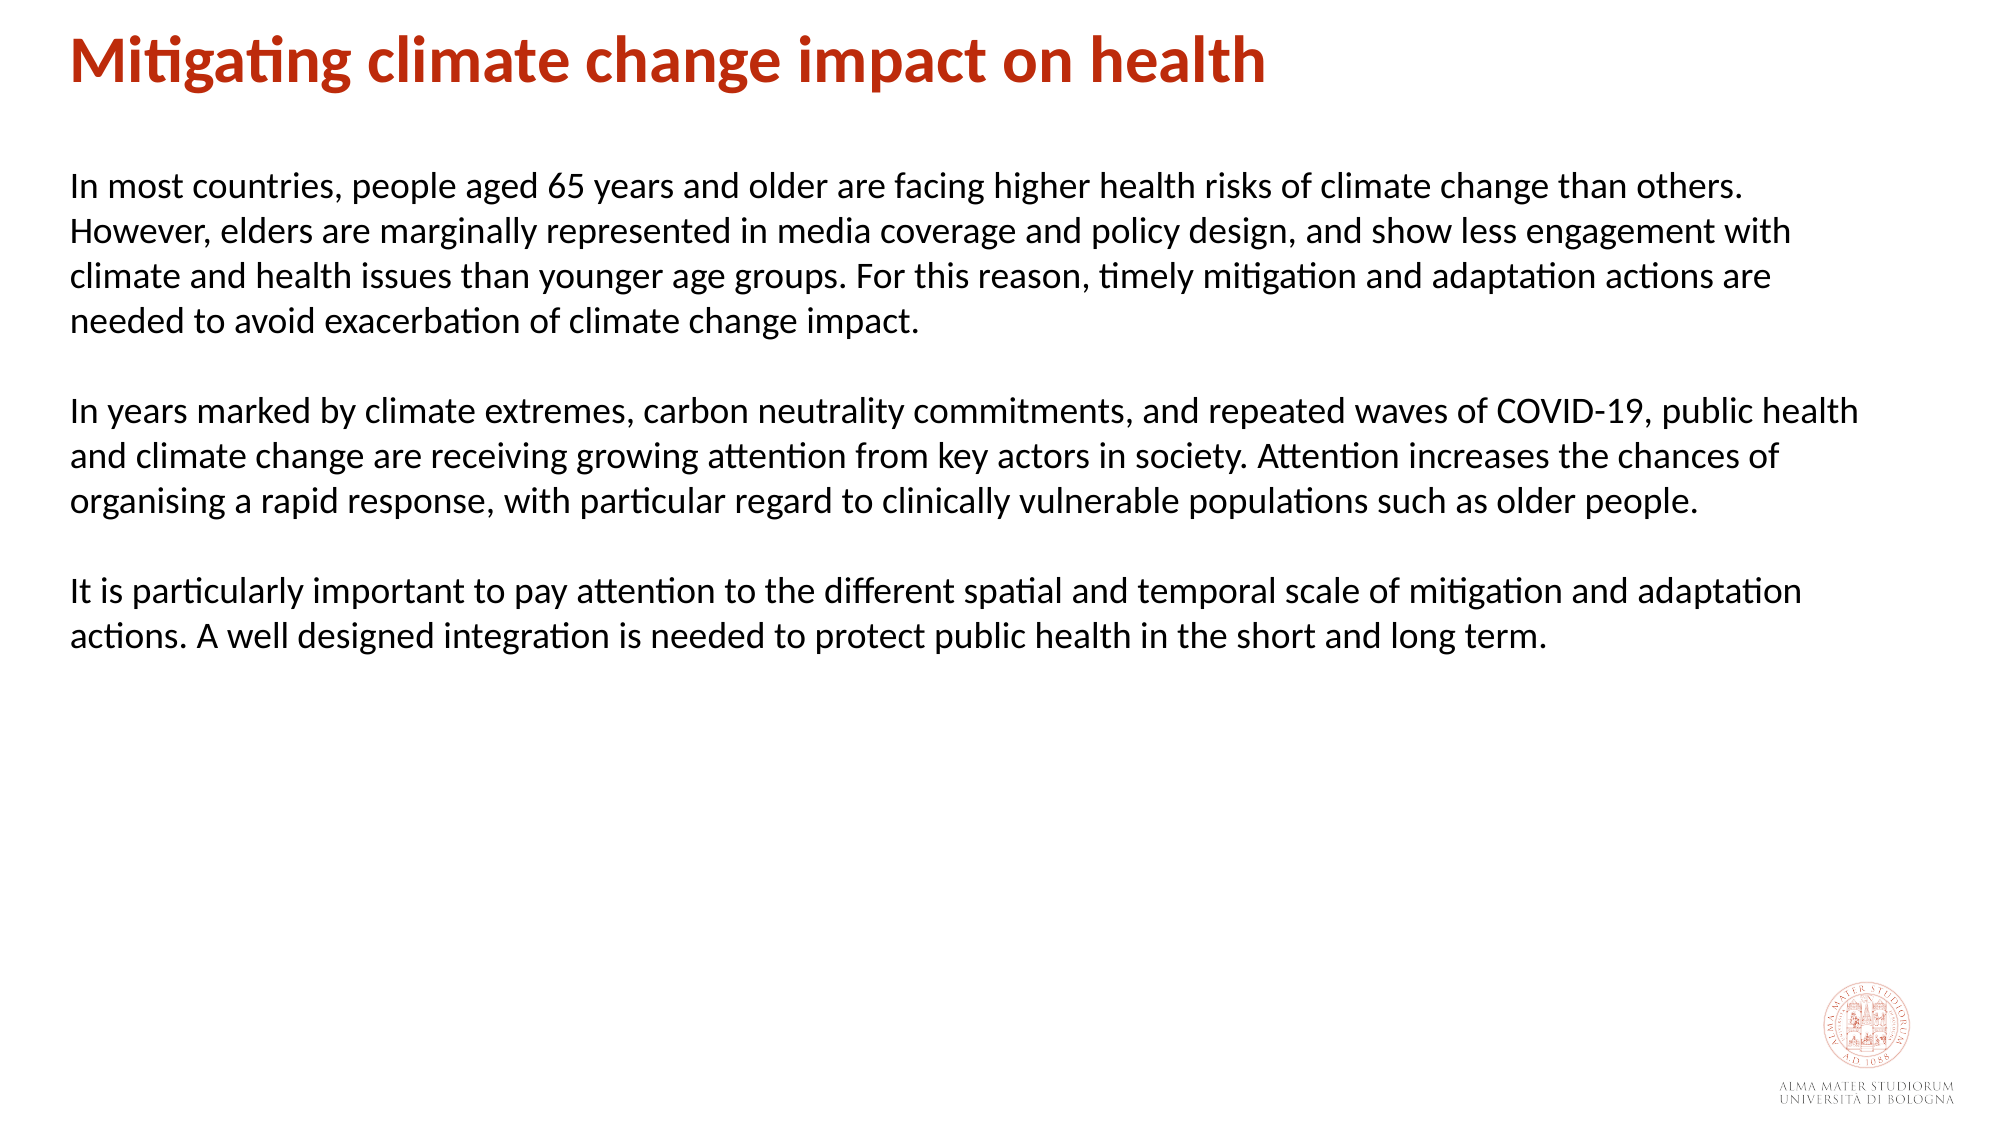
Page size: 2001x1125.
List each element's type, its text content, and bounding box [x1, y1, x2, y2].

picture [1752, 964, 1981, 1118]
text_box In most countries, people aged 65 years and older are facing higher health risks of climate change than others. However, elders are marginally represented in media coverage and policy design, and show less engagement with climate and health issues than younger age groups. For this reason, timely mitigation and adaptation actions are needed to avoid exacerbation of climate change impact. In years marked by climate extremes, carbon neutrality commitments, and repeated waves of COVID-19, public health and climate change are receiving growing attention from key actors in society. Attention increases the chances of organising a rapid response, with particular regard to clinically vulnerable populations such as older people. It is particularly important to pay attention to the different spatial and temporal scale of mitigation and adaptation actions. A well designed integration is needed to protect public health in the short and long term. [55, 153, 1898, 664]
list Mitigating climate change impact on health [55, 42, 1898, 149]
